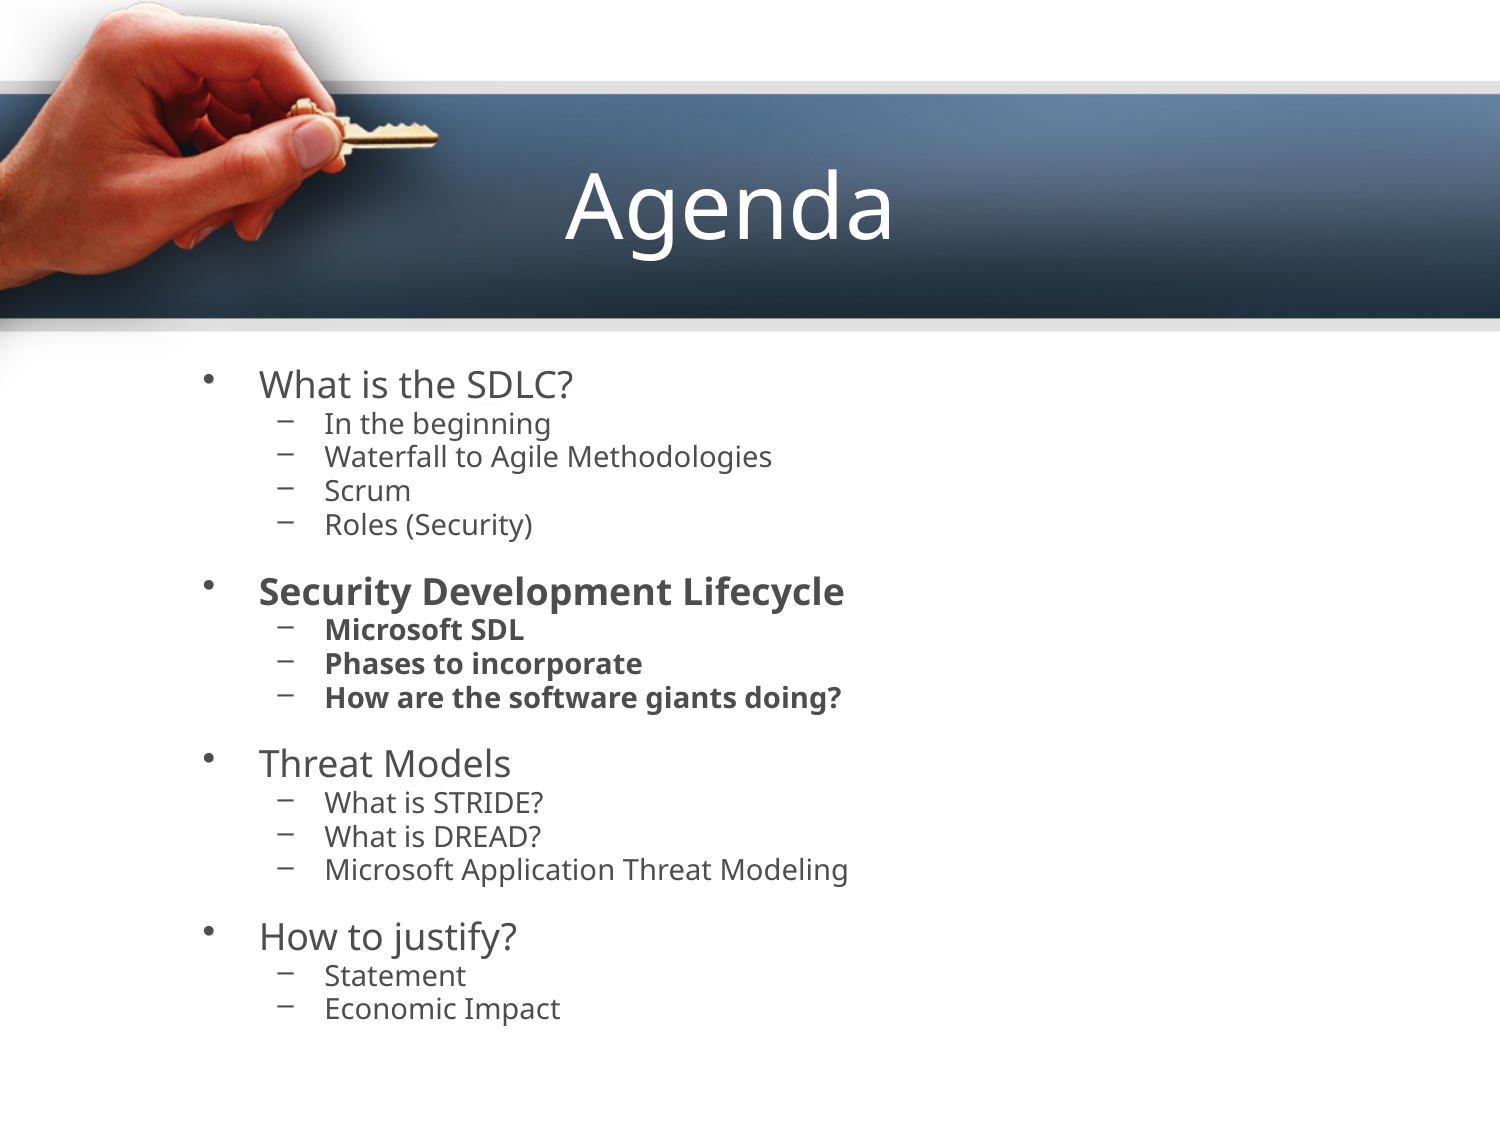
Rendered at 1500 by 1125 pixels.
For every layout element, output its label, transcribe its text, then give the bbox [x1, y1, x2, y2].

picture [0, 0, 1500, 1125]
title Agenda [337, 137, 1126, 268]
list What is the SDLC? In the beginning Waterfall to Agile Methodologies Scrum Roles (Security) Security Development Lifecycle Microsoft SDL Phases to incorporate How are the software giants doing? Threat Models What is STRIDE? What is DREAD? Microsoft Application Threat Modeling How to justify? Statement Economic Impact [187, 362, 1288, 1125]
